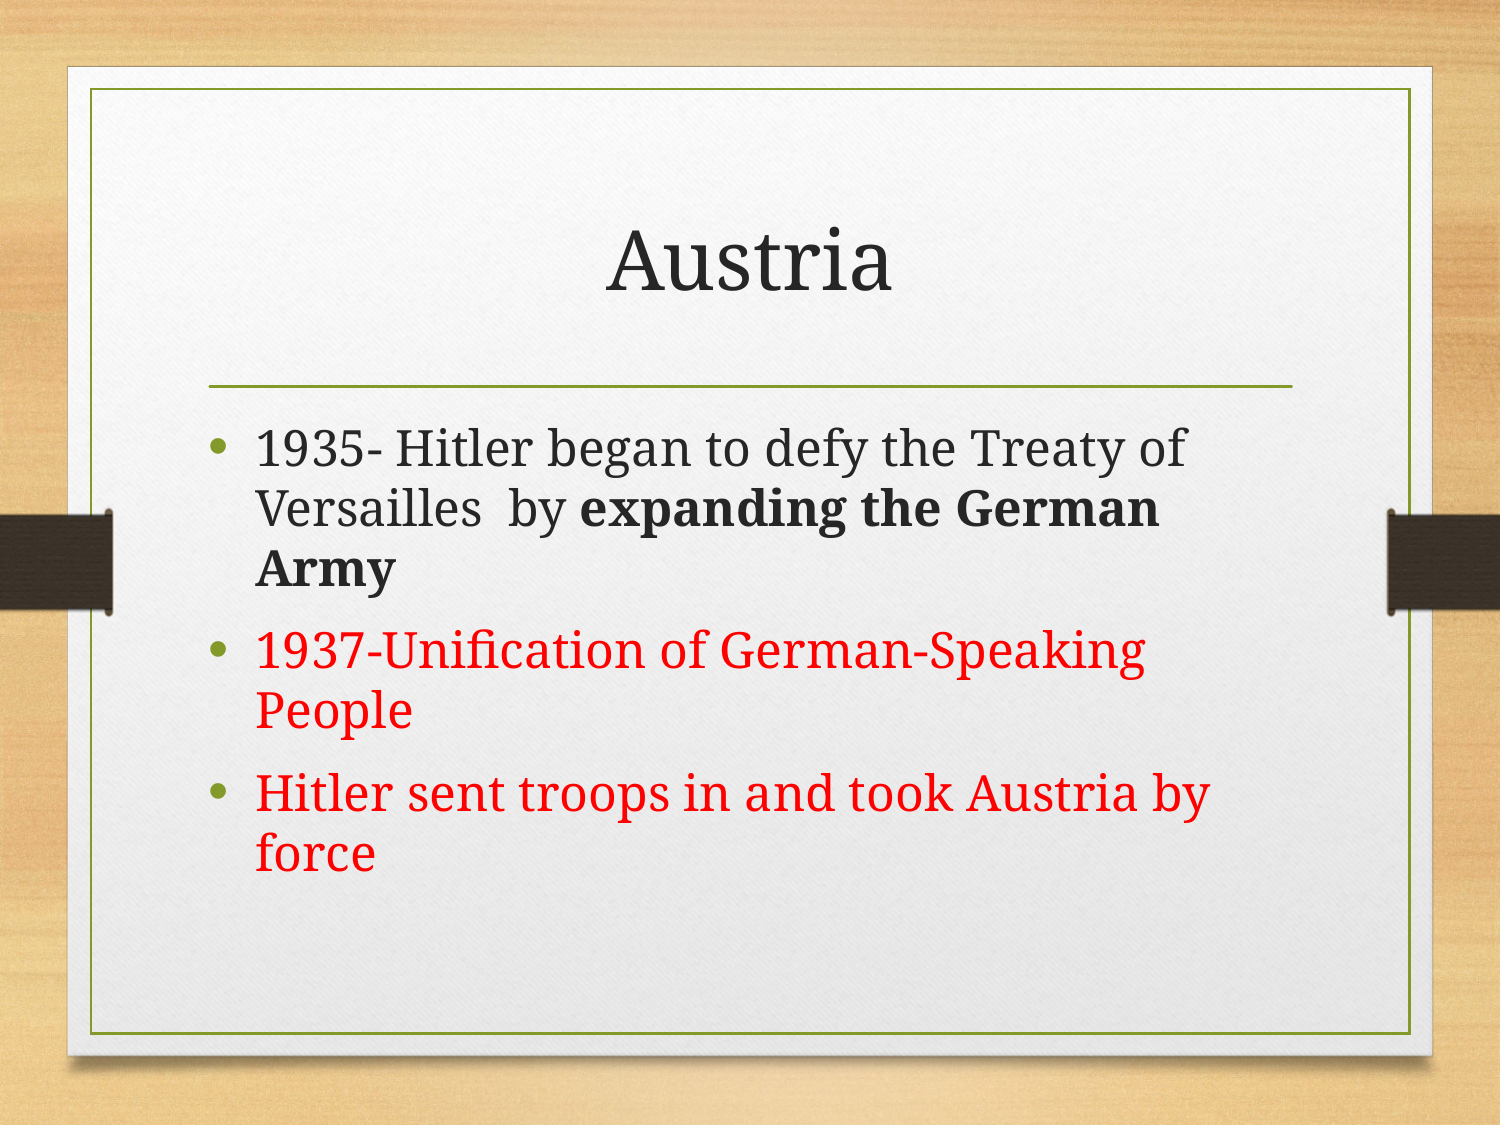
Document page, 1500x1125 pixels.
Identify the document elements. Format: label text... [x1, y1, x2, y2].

title Austria [193, 150, 1309, 365]
picture [0, 0, 1500, 1125]
list 1935- Hitler began to defy the Treaty of Versailles by expanding the German Army 1937-Unification of German-Speaking People Hitler sent troops in and took Austria by force [193, 408, 1309, 974]
